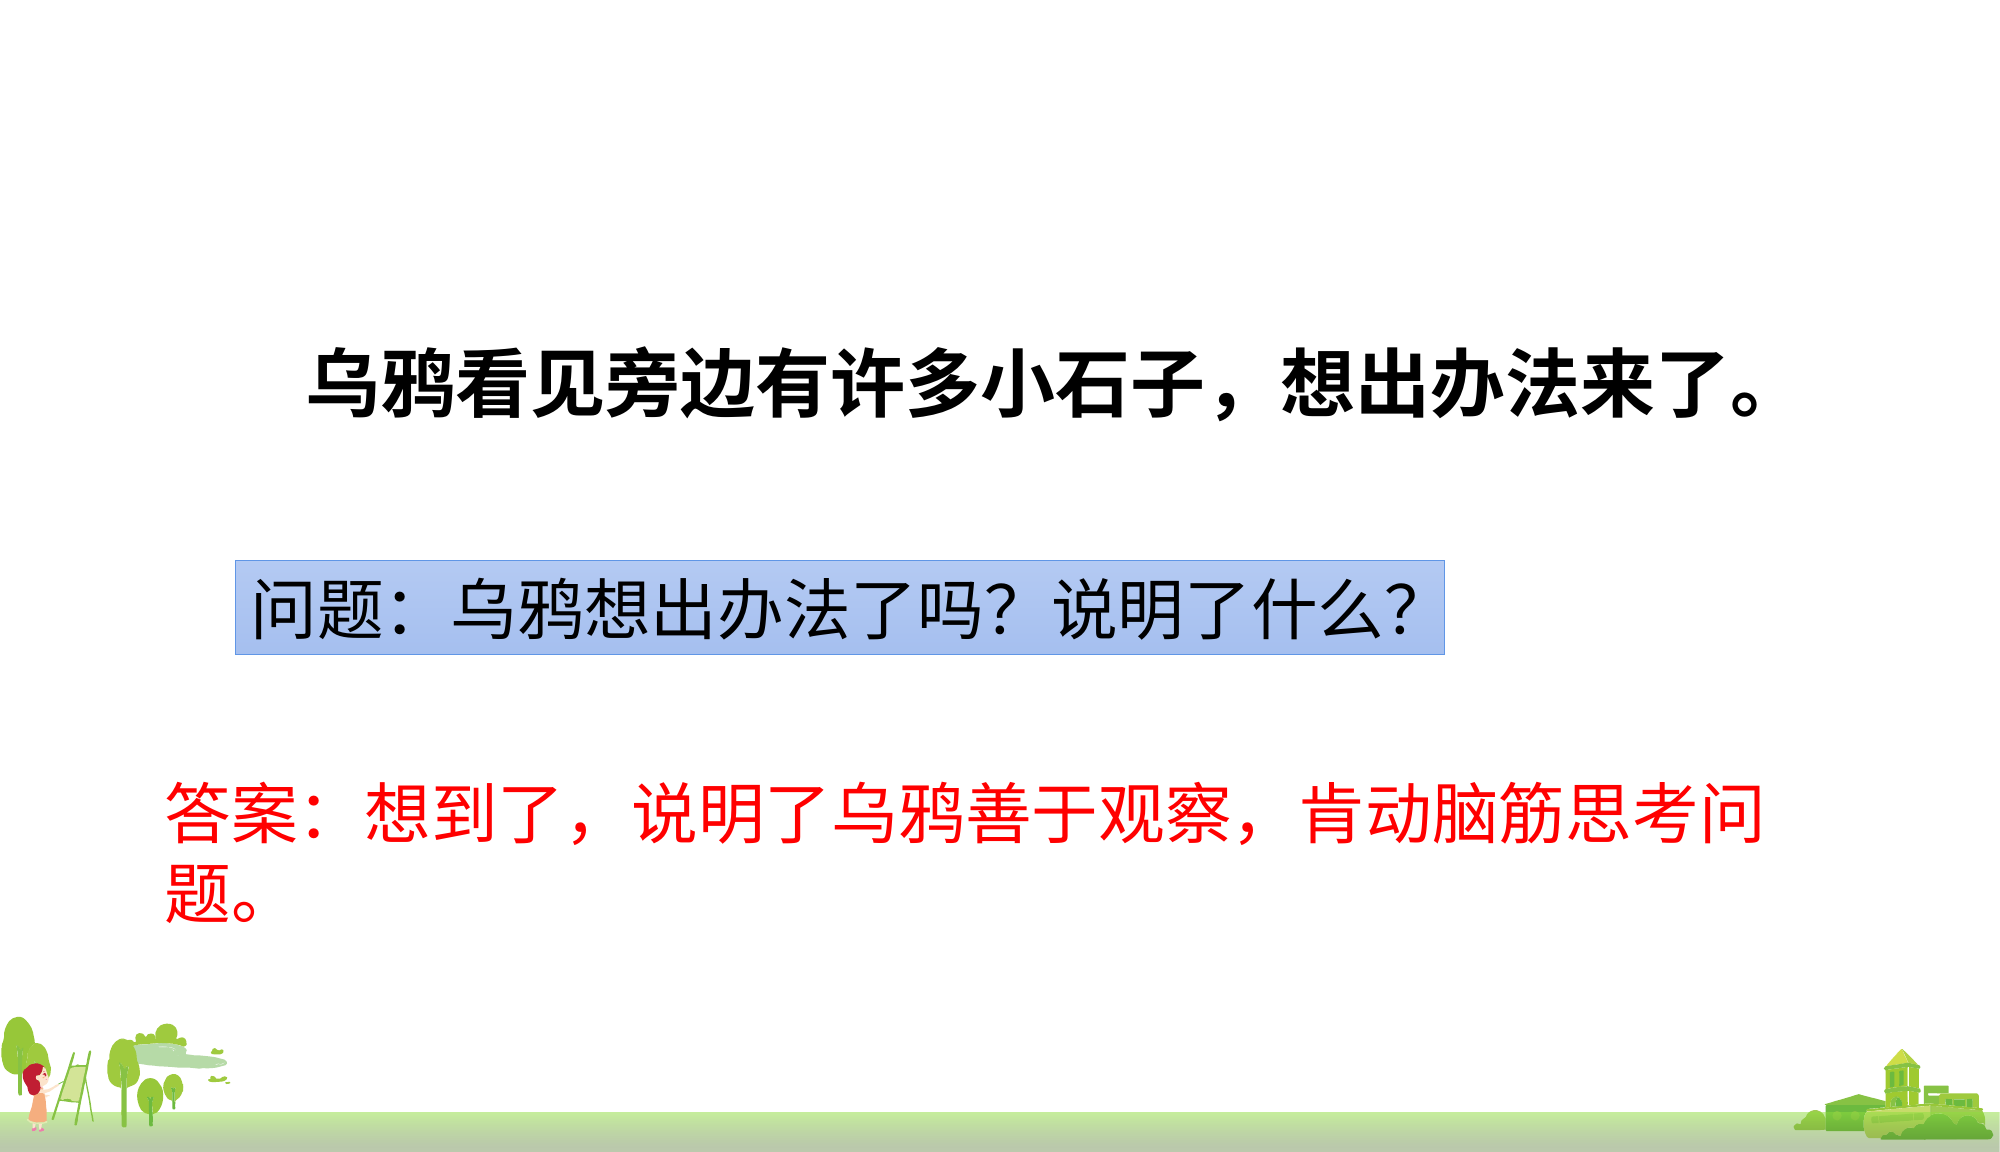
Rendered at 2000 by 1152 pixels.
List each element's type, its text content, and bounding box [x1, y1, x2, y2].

text_box 答案：想到了，说明了乌鸦善于观察，肯动脑筋思考问题。 [149, 764, 1808, 939]
text_box 问题：乌鸦想出办法了吗？说明了什么？ [235, 560, 1445, 655]
text_box 乌鸦看见旁边有许多小石子，想出办法来了。 [188, 329, 1831, 434]
